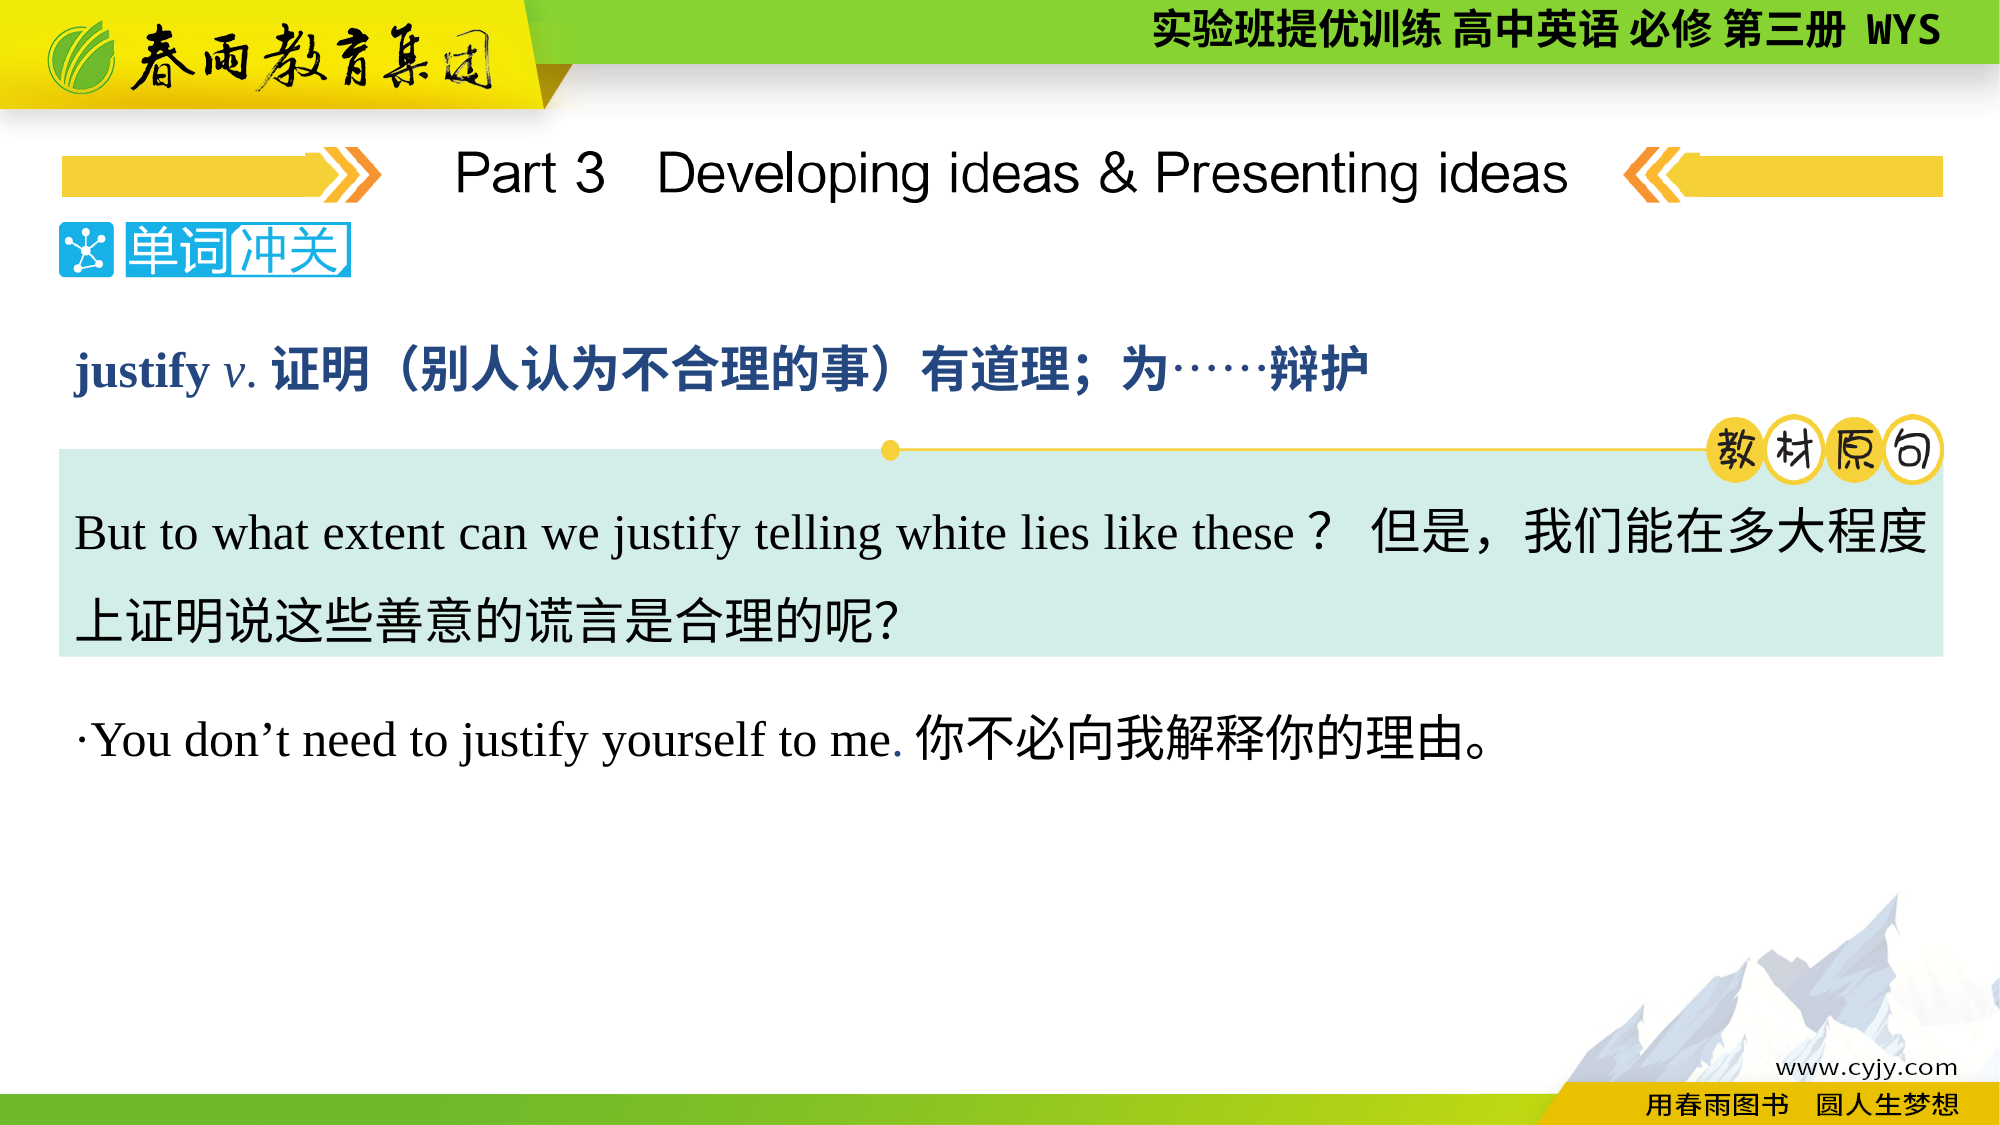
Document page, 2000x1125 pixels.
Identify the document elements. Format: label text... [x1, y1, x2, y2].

text_box But to what extent can we justify telling white lies like these？ 但是，我们能在多大程度上证明说这些善意的谎言是合理的呢？ [59, 449, 1944, 657]
list justify v.证明（别人认为不合理的事）有道理；为……辩护 [59, 300, 1944, 395]
text_box ·You don’t need to justify yourself to me.你不必向我解释你的理由。 [59, 668, 1756, 774]
picture [0, 0, 2000, 1125]
